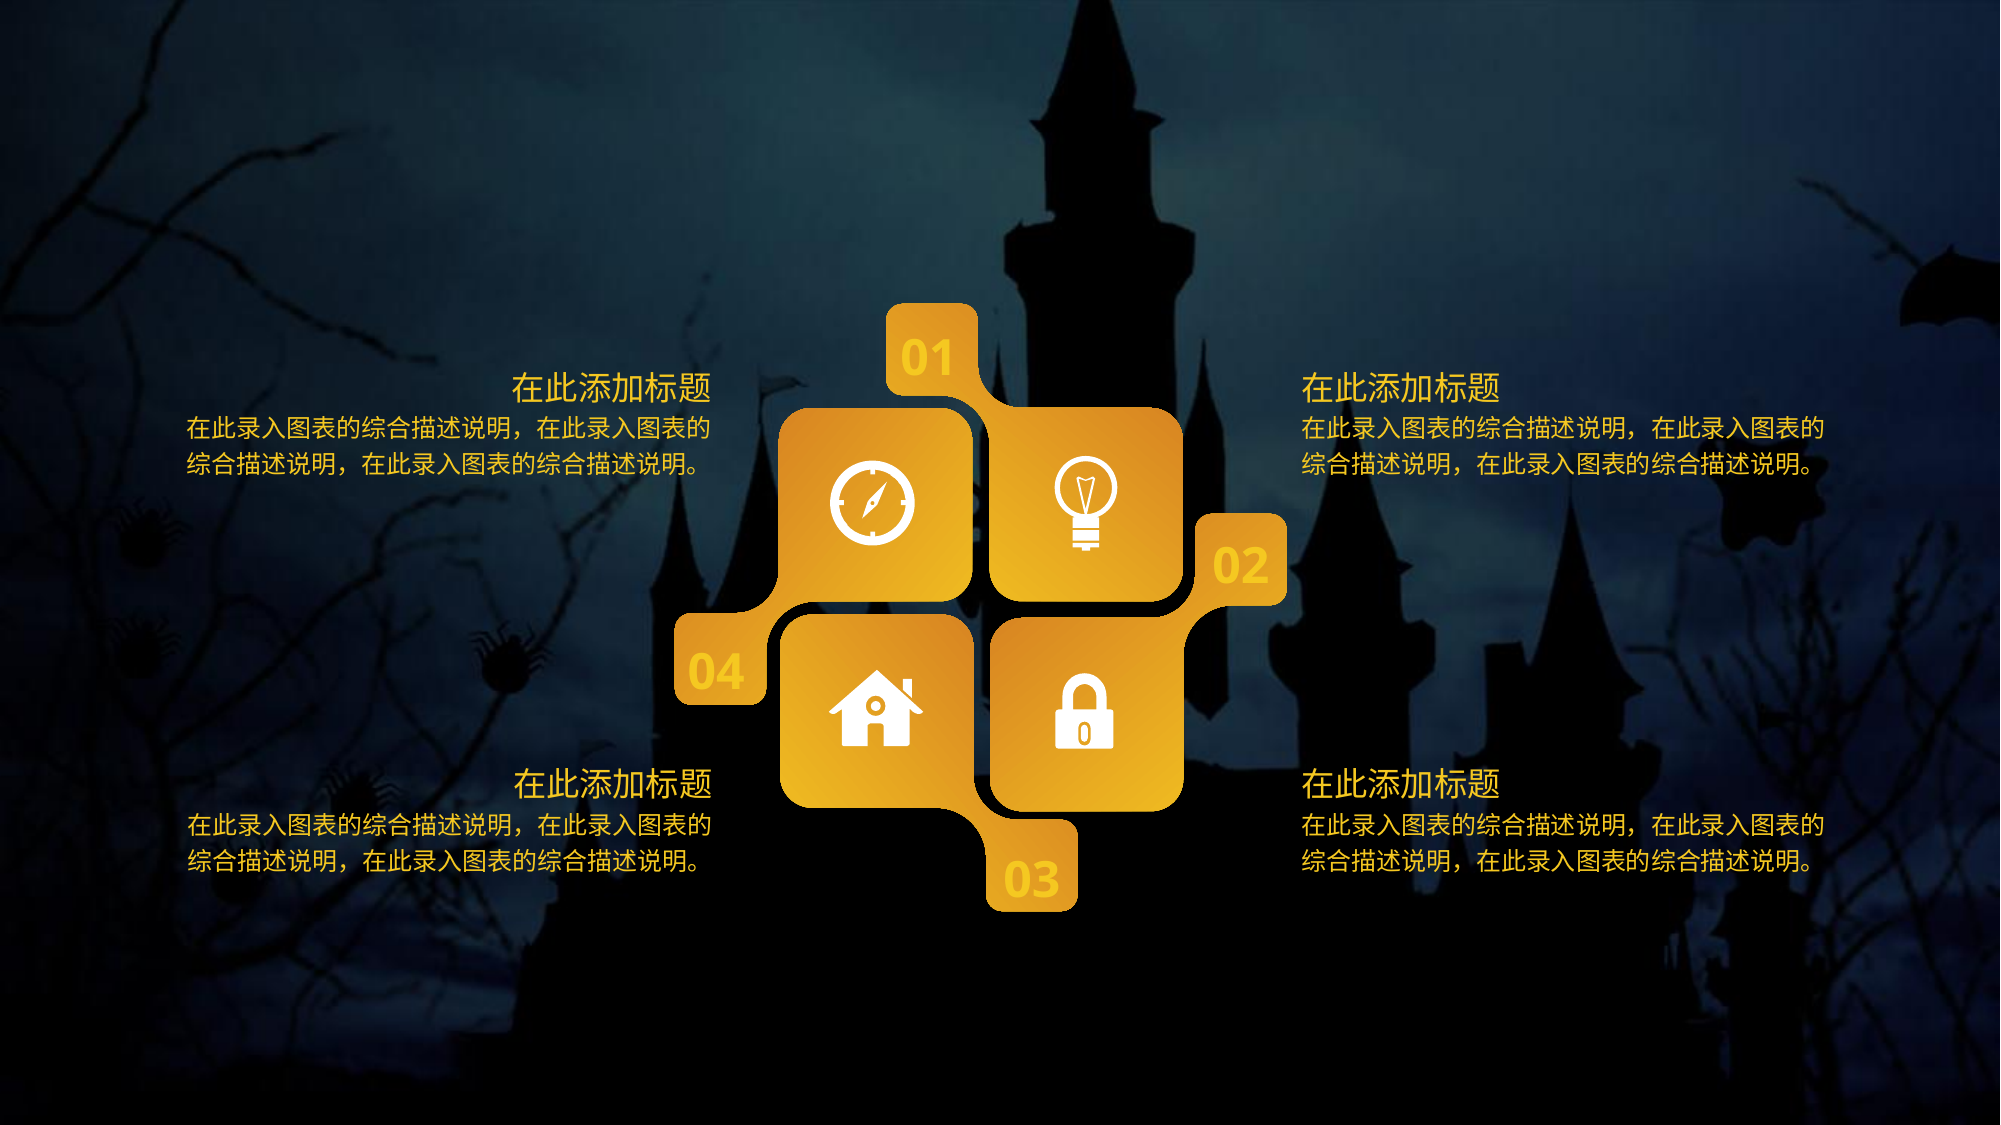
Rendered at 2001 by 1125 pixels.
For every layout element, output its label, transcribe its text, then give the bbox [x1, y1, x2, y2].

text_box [780, 614, 1096, 916]
text_box 在此添加标题 在此录入图表的综合描述说明，在此录入图表的综合描述说明，在此录入图表的综合描述说明。 [1286, 339, 1858, 487]
text_box 在此添加标题 在此录入图表的综合描述说明，在此录入图表的综合描述说明，在此录入图表的综合描述说明。 [1286, 736, 1858, 883]
text_box 在此添加标题 在此录入图表的综合描述说明，在此录入图表的综合描述说明，在此录入图表的综合描述说明。 [155, 339, 727, 487]
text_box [864, 303, 1183, 602]
picture [0, 0, 2000, 1125]
text_box 在此添加标题 在此录入图表的综合描述说明，在此录入图表的综合描述说明，在此录入图表的综合描述说明。 [156, 736, 728, 883]
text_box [651, 408, 973, 708]
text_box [989, 513, 1305, 812]
